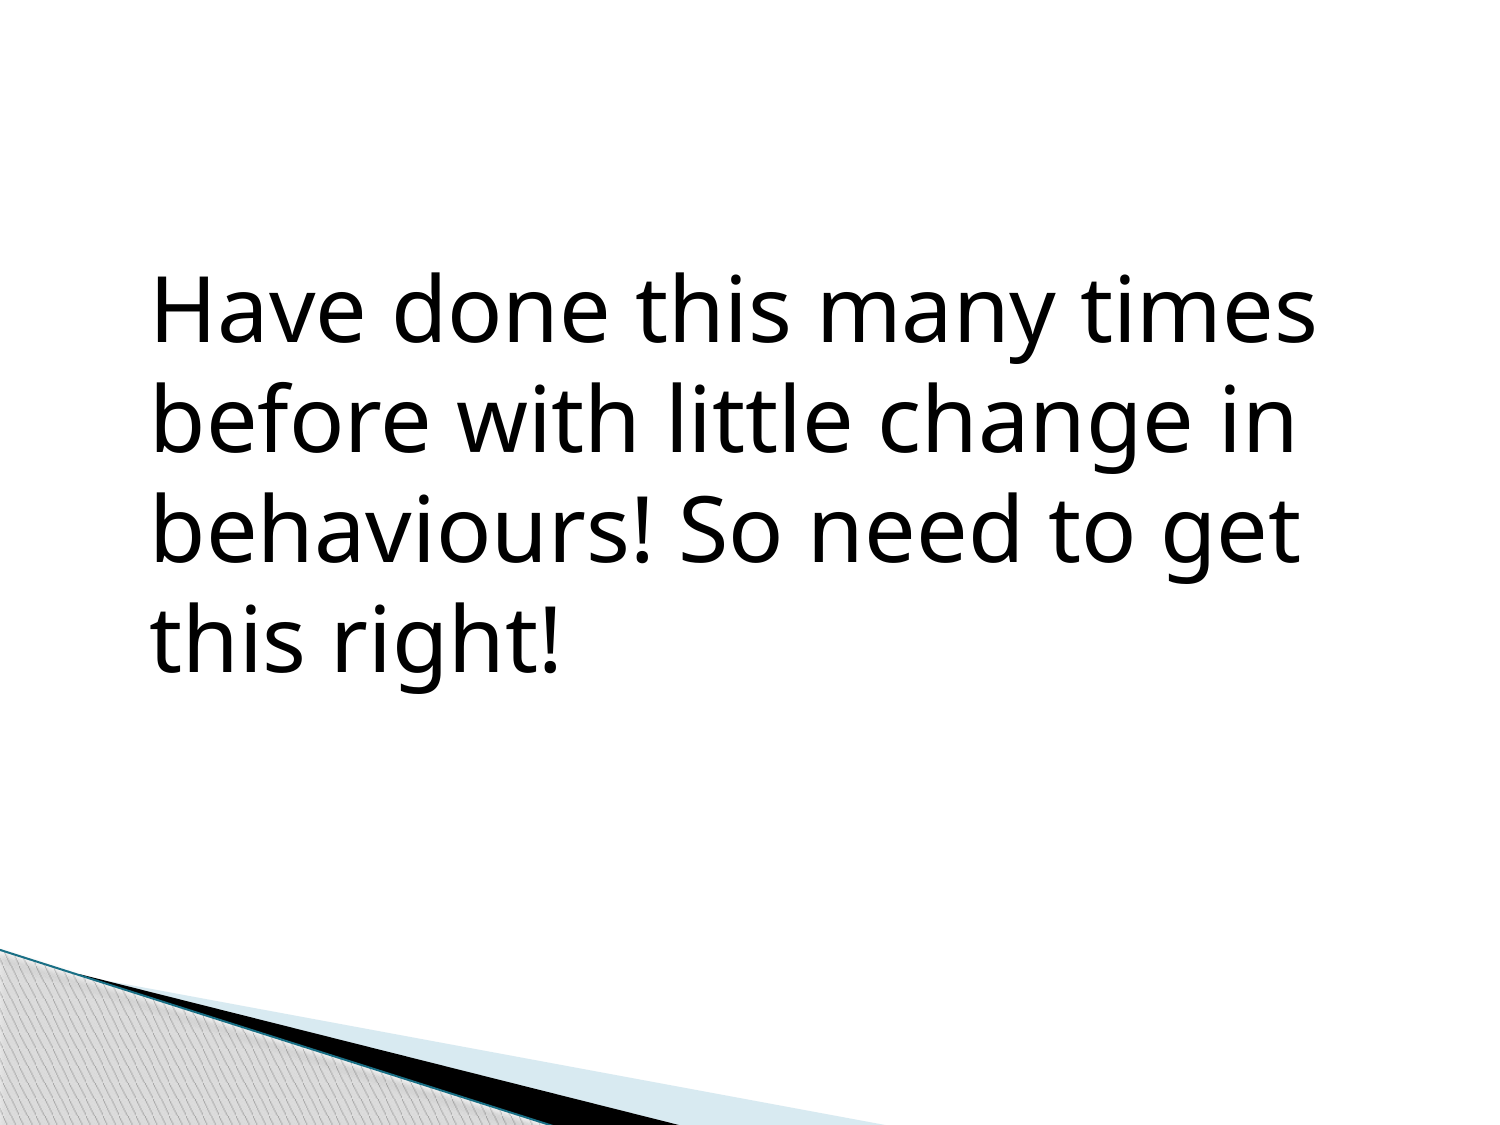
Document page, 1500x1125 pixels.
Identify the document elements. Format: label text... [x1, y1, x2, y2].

list Have done this many times before with little change in behaviours! So need to get this right! [75, 243, 1425, 986]
